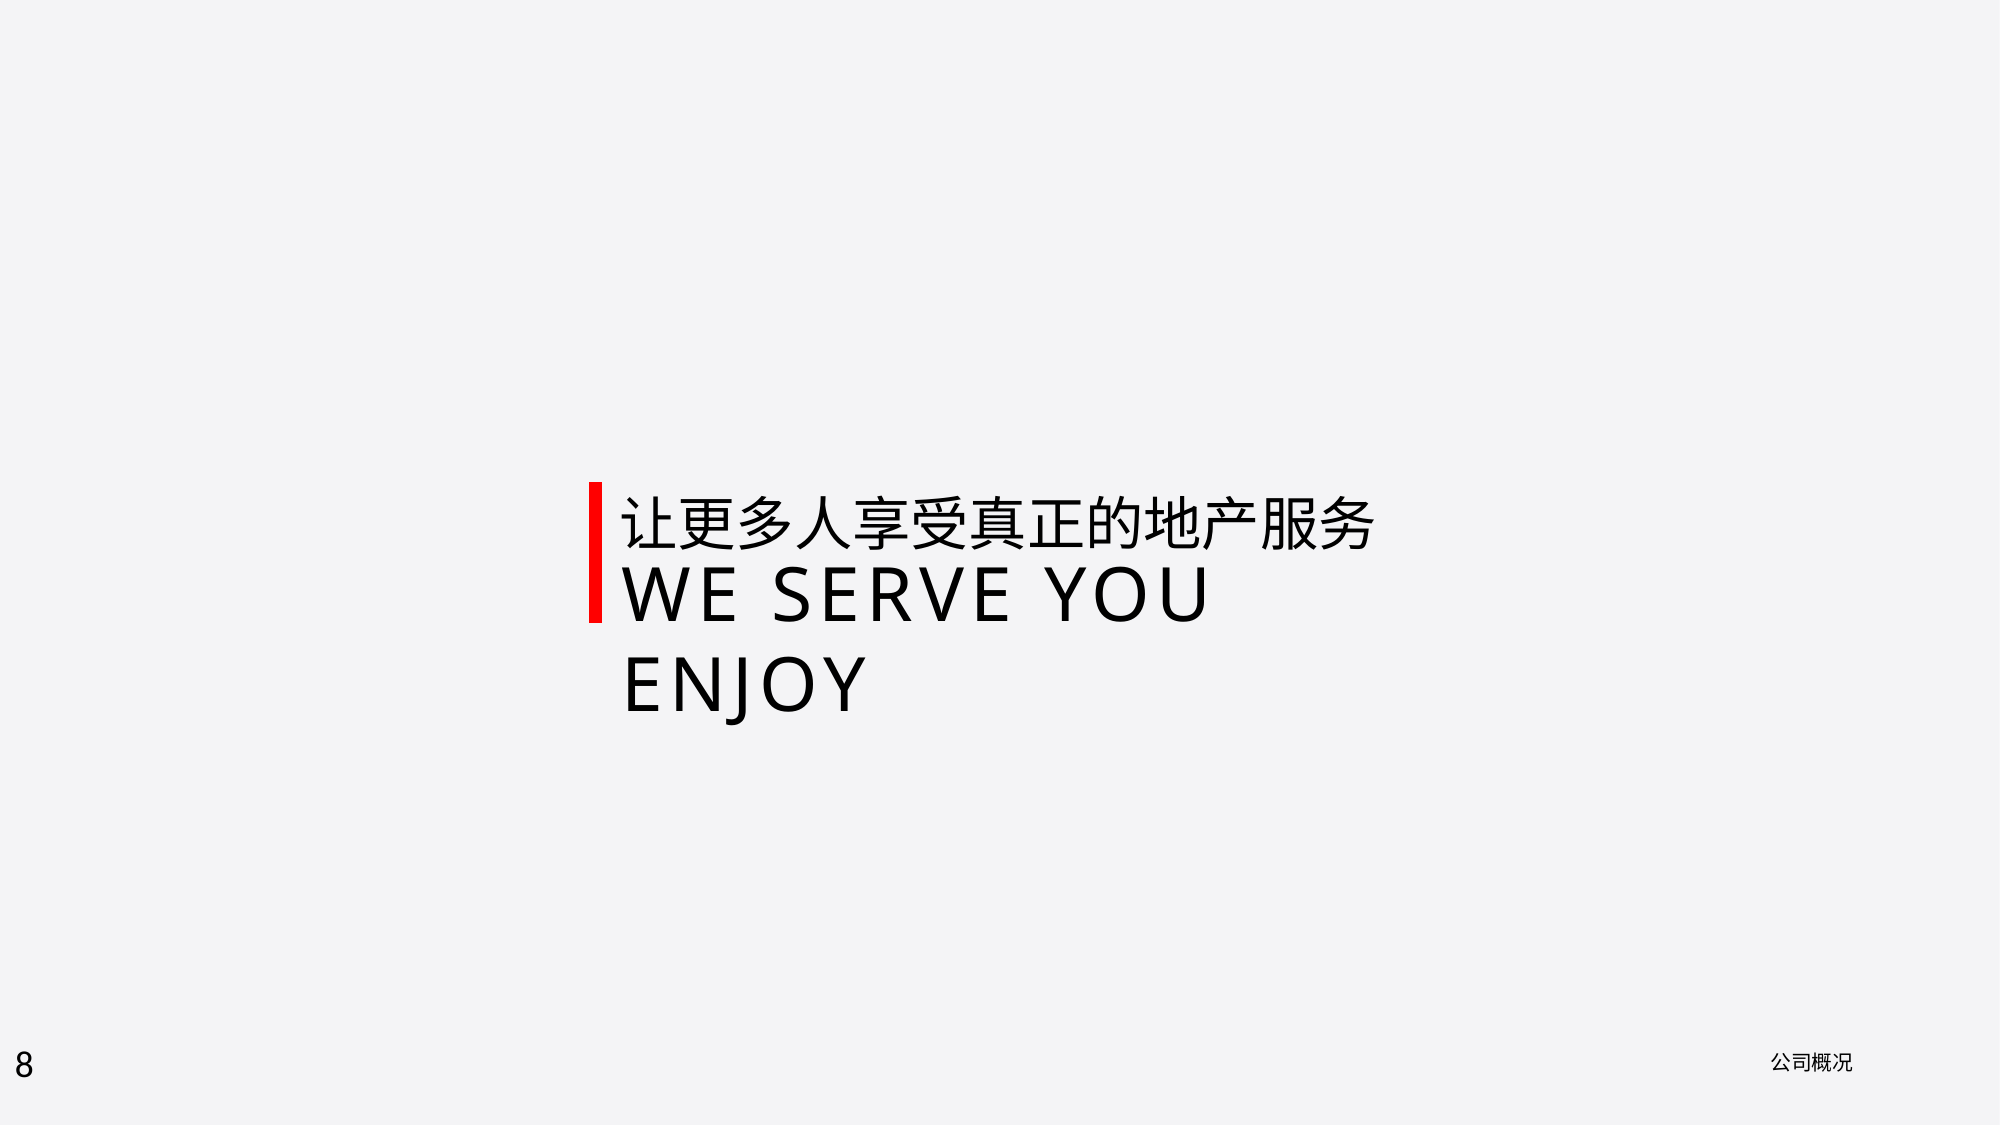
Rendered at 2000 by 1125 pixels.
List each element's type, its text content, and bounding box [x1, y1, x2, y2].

text_box WE SERVE YOU ENJOY [607, 538, 1405, 734]
text_box 让更多人享受真正的地产服务 [604, 479, 1405, 565]
text_box 公司概况 [1728, 1041, 1896, 1083]
slide_number 8 [0, 1033, 60, 1093]
